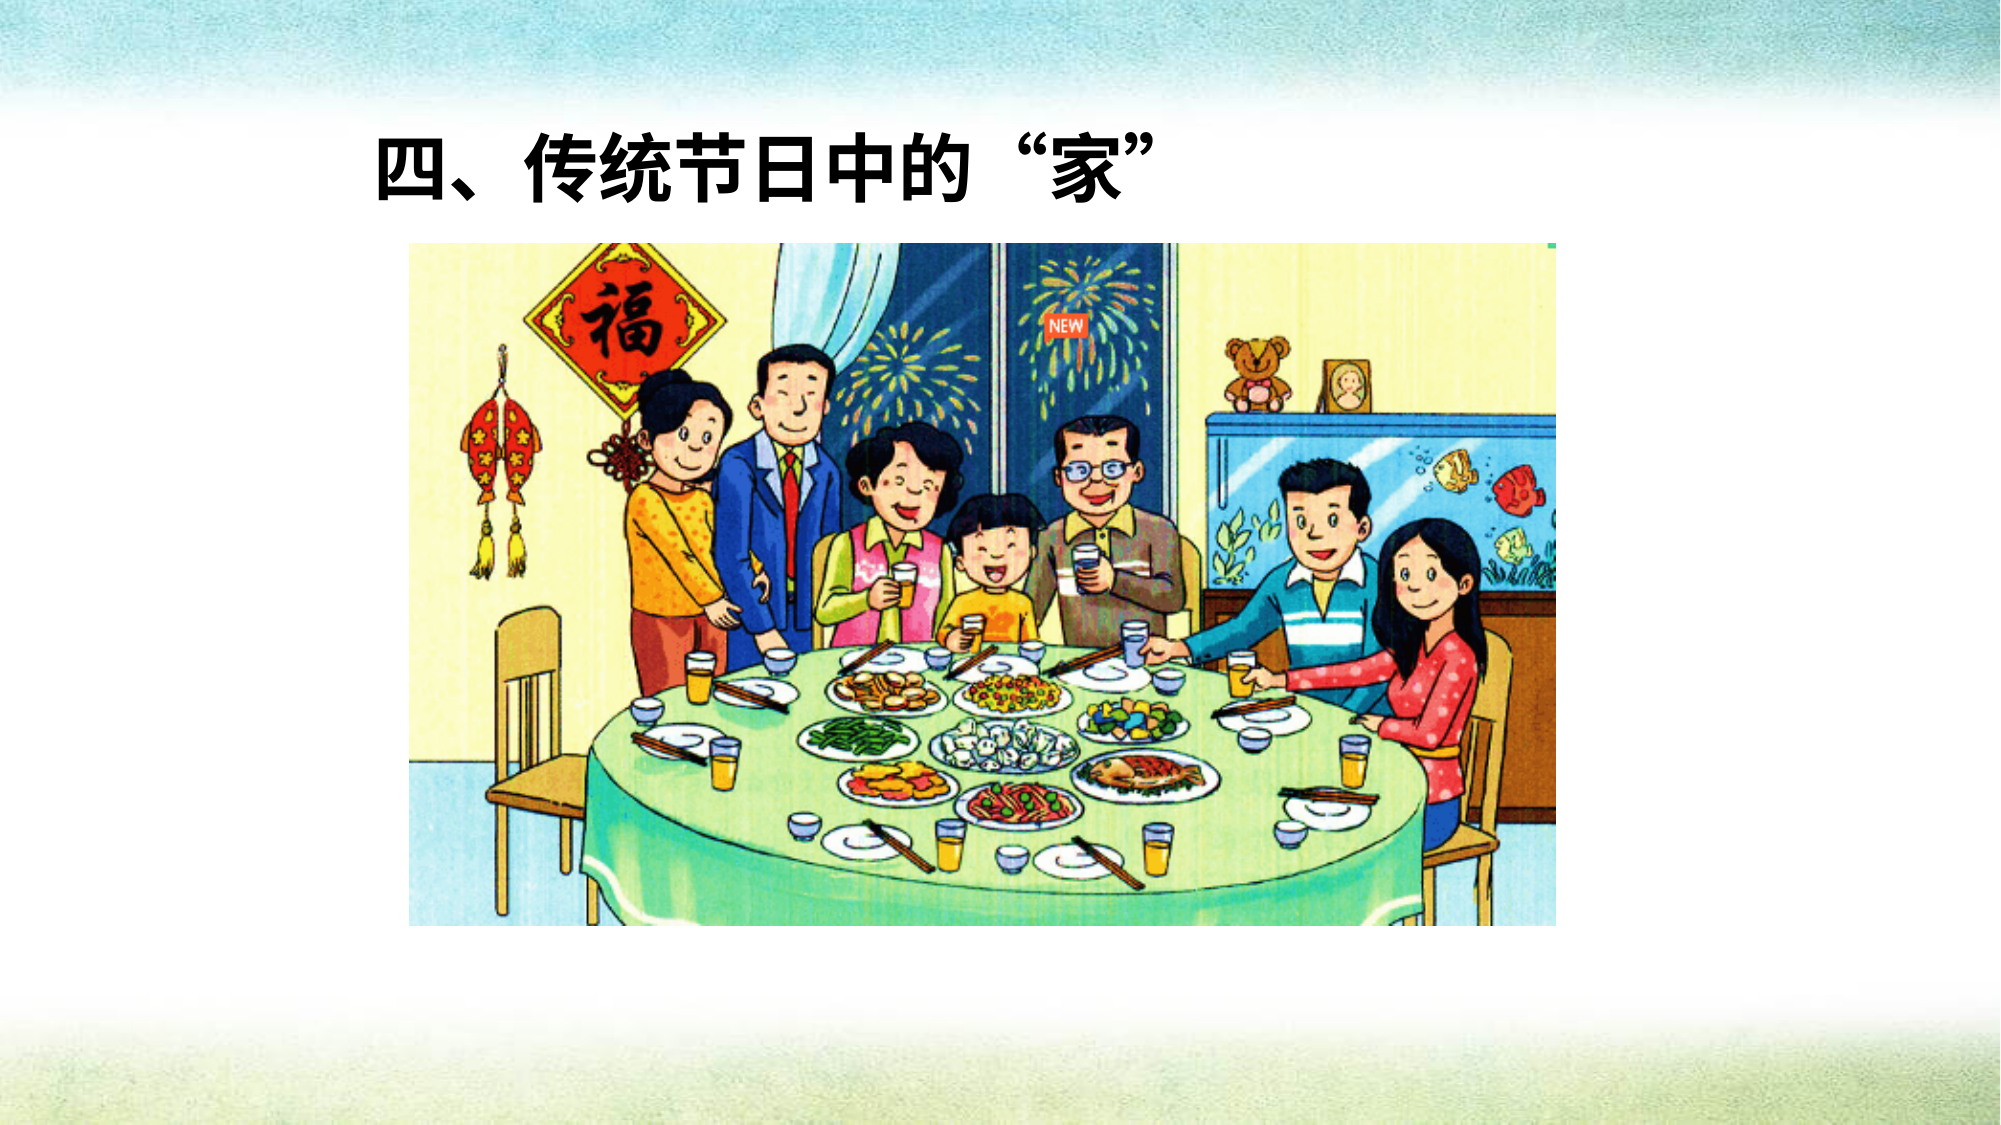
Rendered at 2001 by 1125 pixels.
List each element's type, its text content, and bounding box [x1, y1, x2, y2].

text_box 四、传统节日中的“家” [358, 113, 1402, 219]
picture [0, 0, 2001, 1125]
